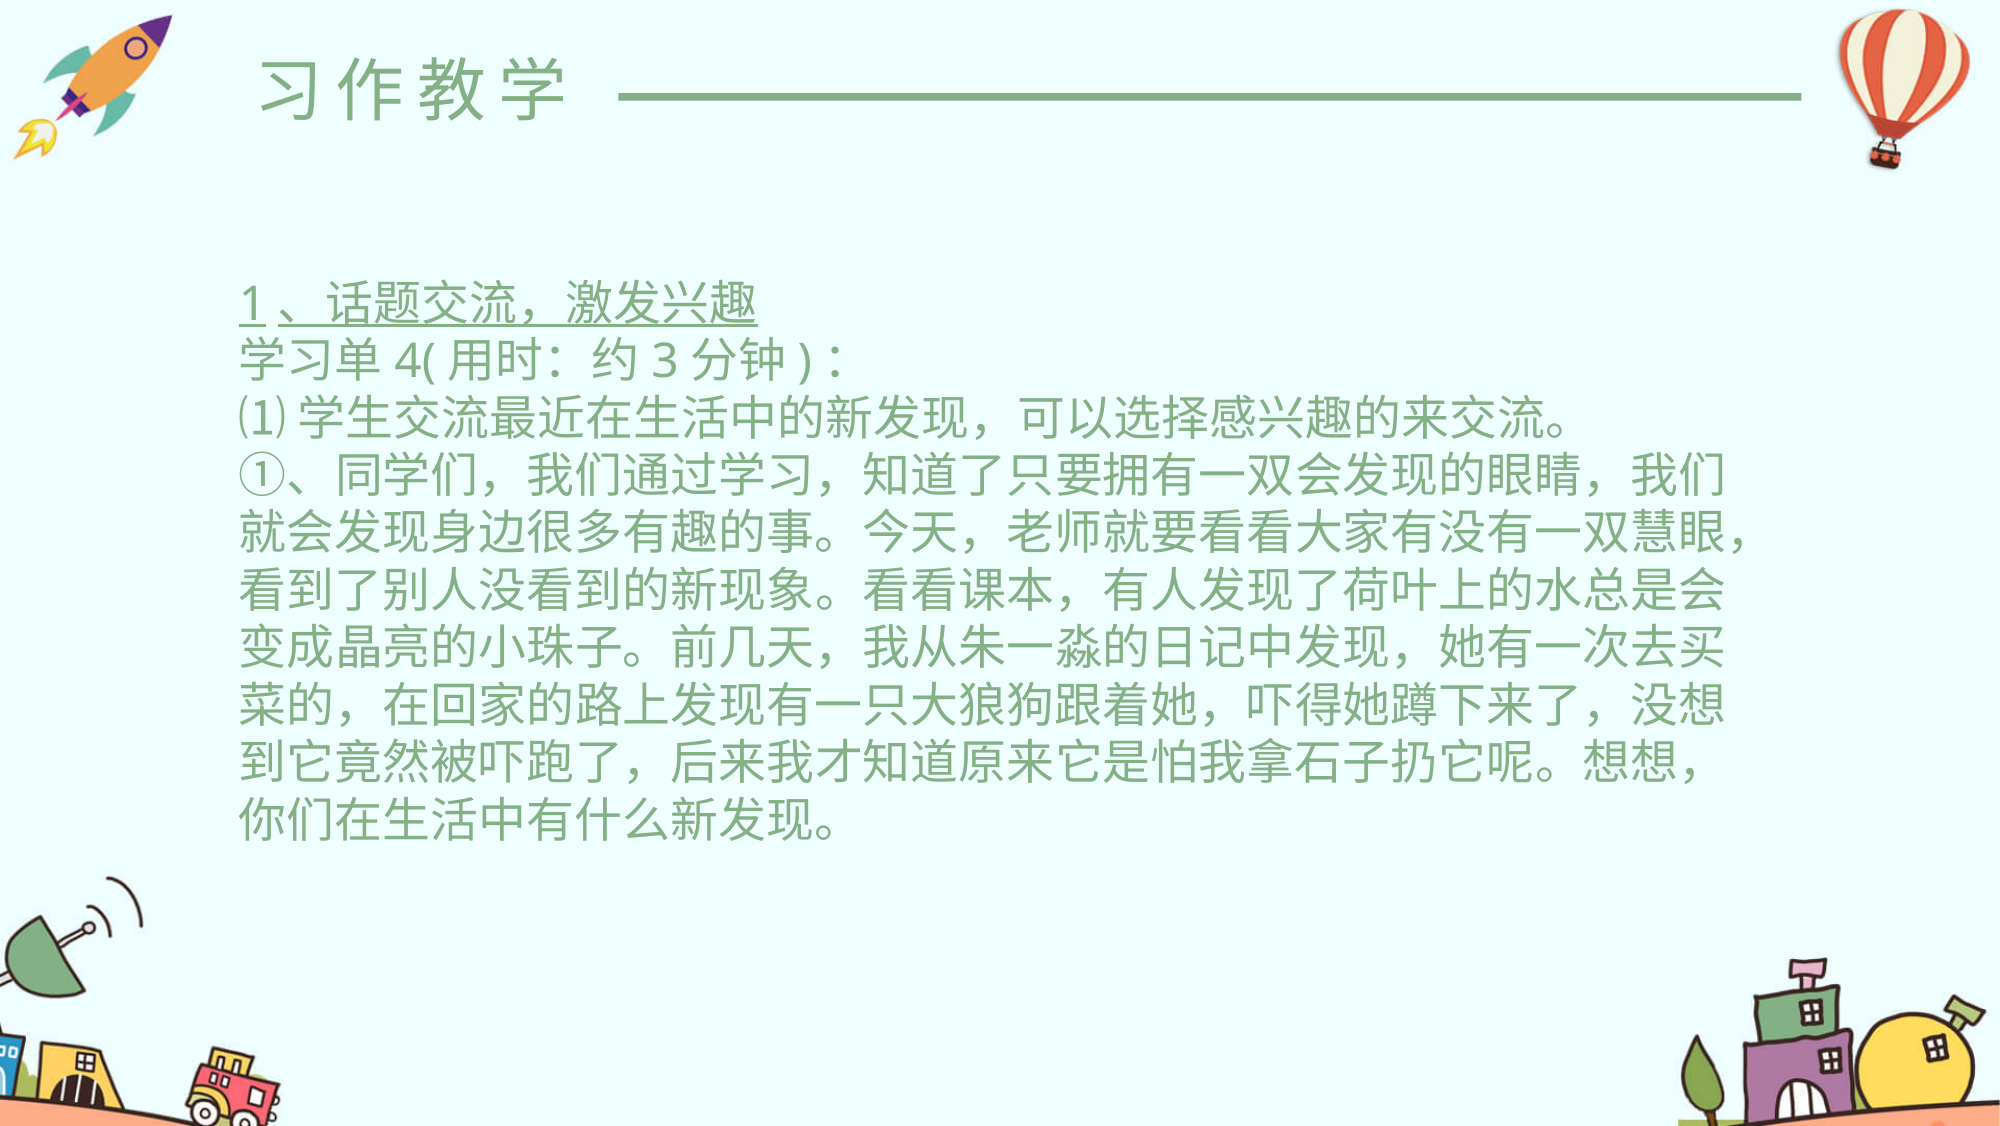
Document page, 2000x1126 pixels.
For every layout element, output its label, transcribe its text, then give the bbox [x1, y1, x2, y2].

text_box 1、话题交流，激发兴趣 学习单4(用时：约3分钟)： ⑴ 学生交流最近在生活中的新发现，可以选择感兴趣的来交流。 ①、同学们，我们通过学习，知道了只要拥有一双会发现的眼睛，我们就会发现身边很多有趣的事。今天，老师就要看看大家有没有一双慧眼，看到了别人没看到的新现象。看看课本，有人发现了荷叶上的水总是会变成晶亮的小珠子。前几天，我从朱一淼的日记中发现，她有一次去买菜的，在回家的路上发现有一只大狼狗跟着她，吓得她蹲下来了，没想到它竟然被吓跑了，后来我才知道原来它是怕我拿石子扔它呢。想想，你们在生活中有什么新发现。 [224, 264, 1776, 855]
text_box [143, 46, 1802, 131]
picture [0, 0, 2000, 1126]
